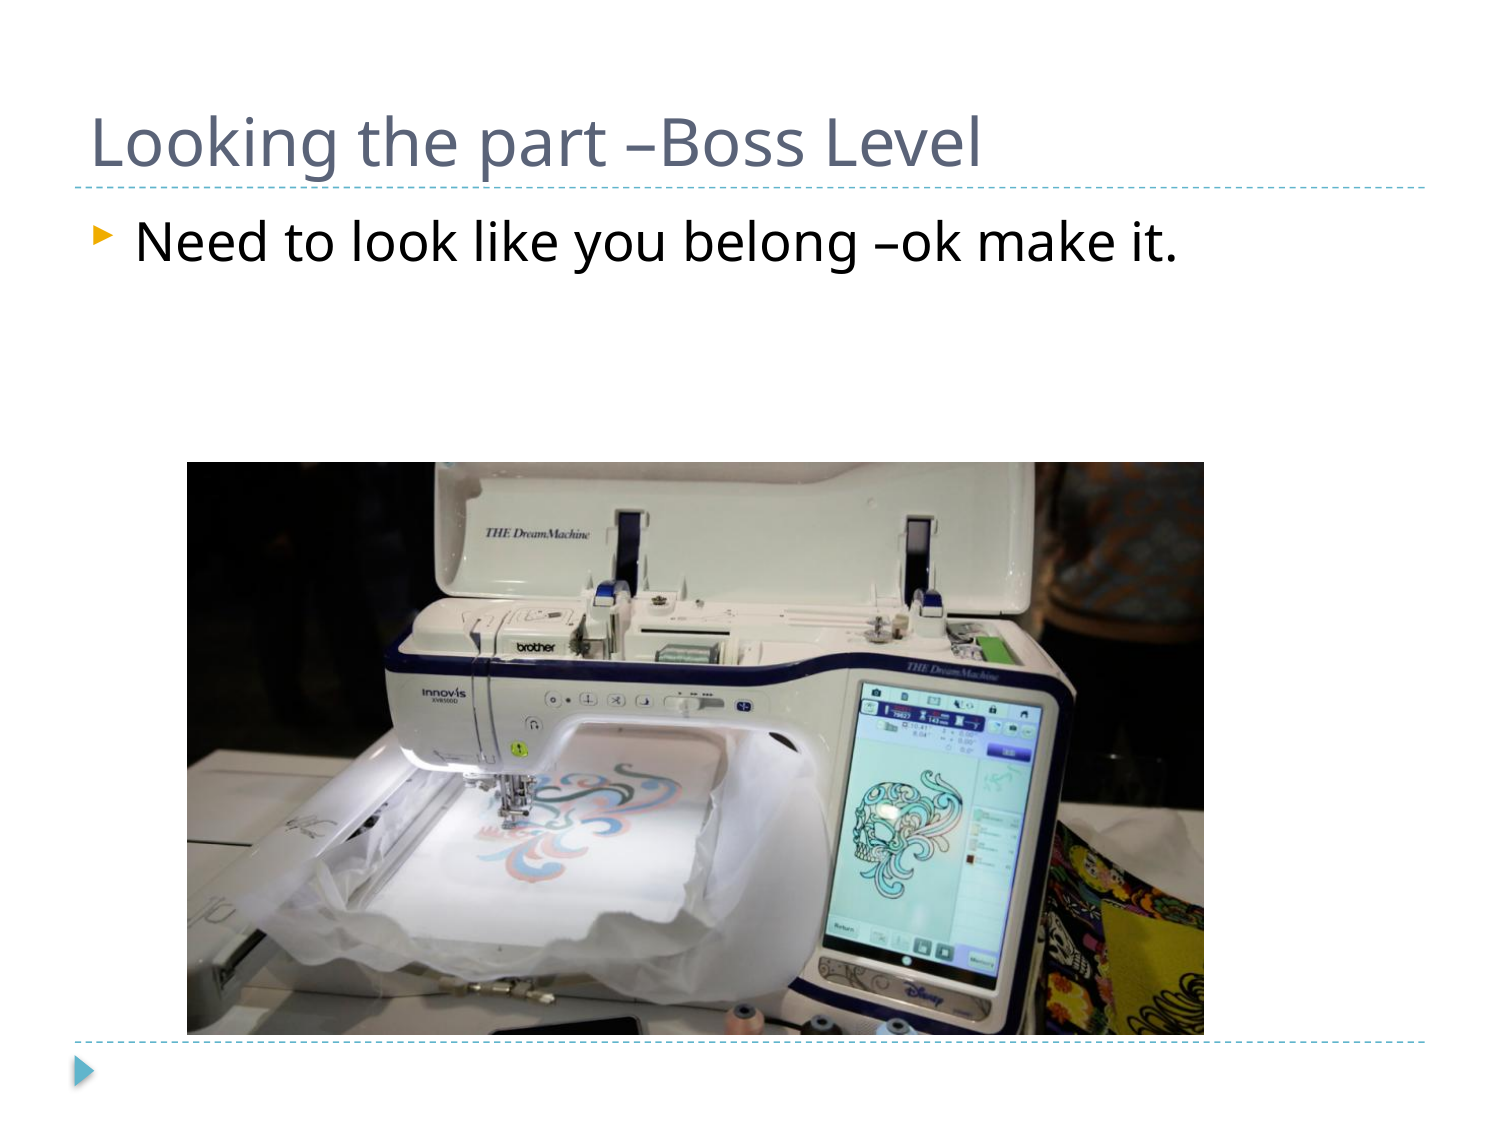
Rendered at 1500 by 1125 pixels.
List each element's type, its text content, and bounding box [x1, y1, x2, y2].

list Need to look like you belong –ok make it. [75, 200, 1325, 1010]
picture [187, 462, 1204, 1035]
title Looking the part –Boss Level [75, 24, 1425, 188]
